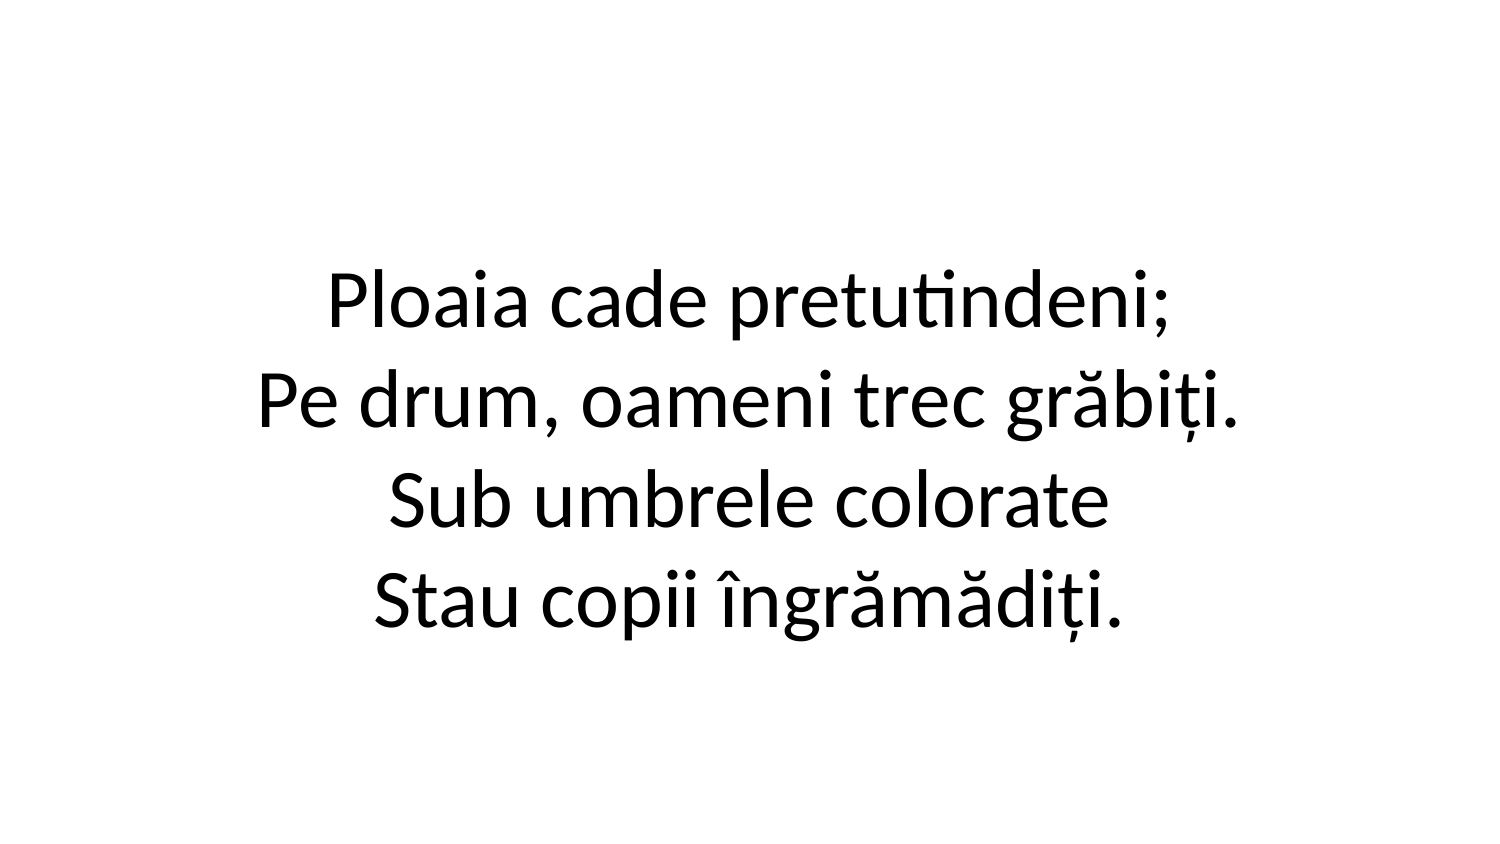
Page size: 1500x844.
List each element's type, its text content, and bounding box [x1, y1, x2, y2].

text_box Ploaia cade pretutindeni; Pe drum, oameni trec grăbiți. Sub umbrele colorate Stau copii îngrămădiți. [241, 192, 1258, 652]
